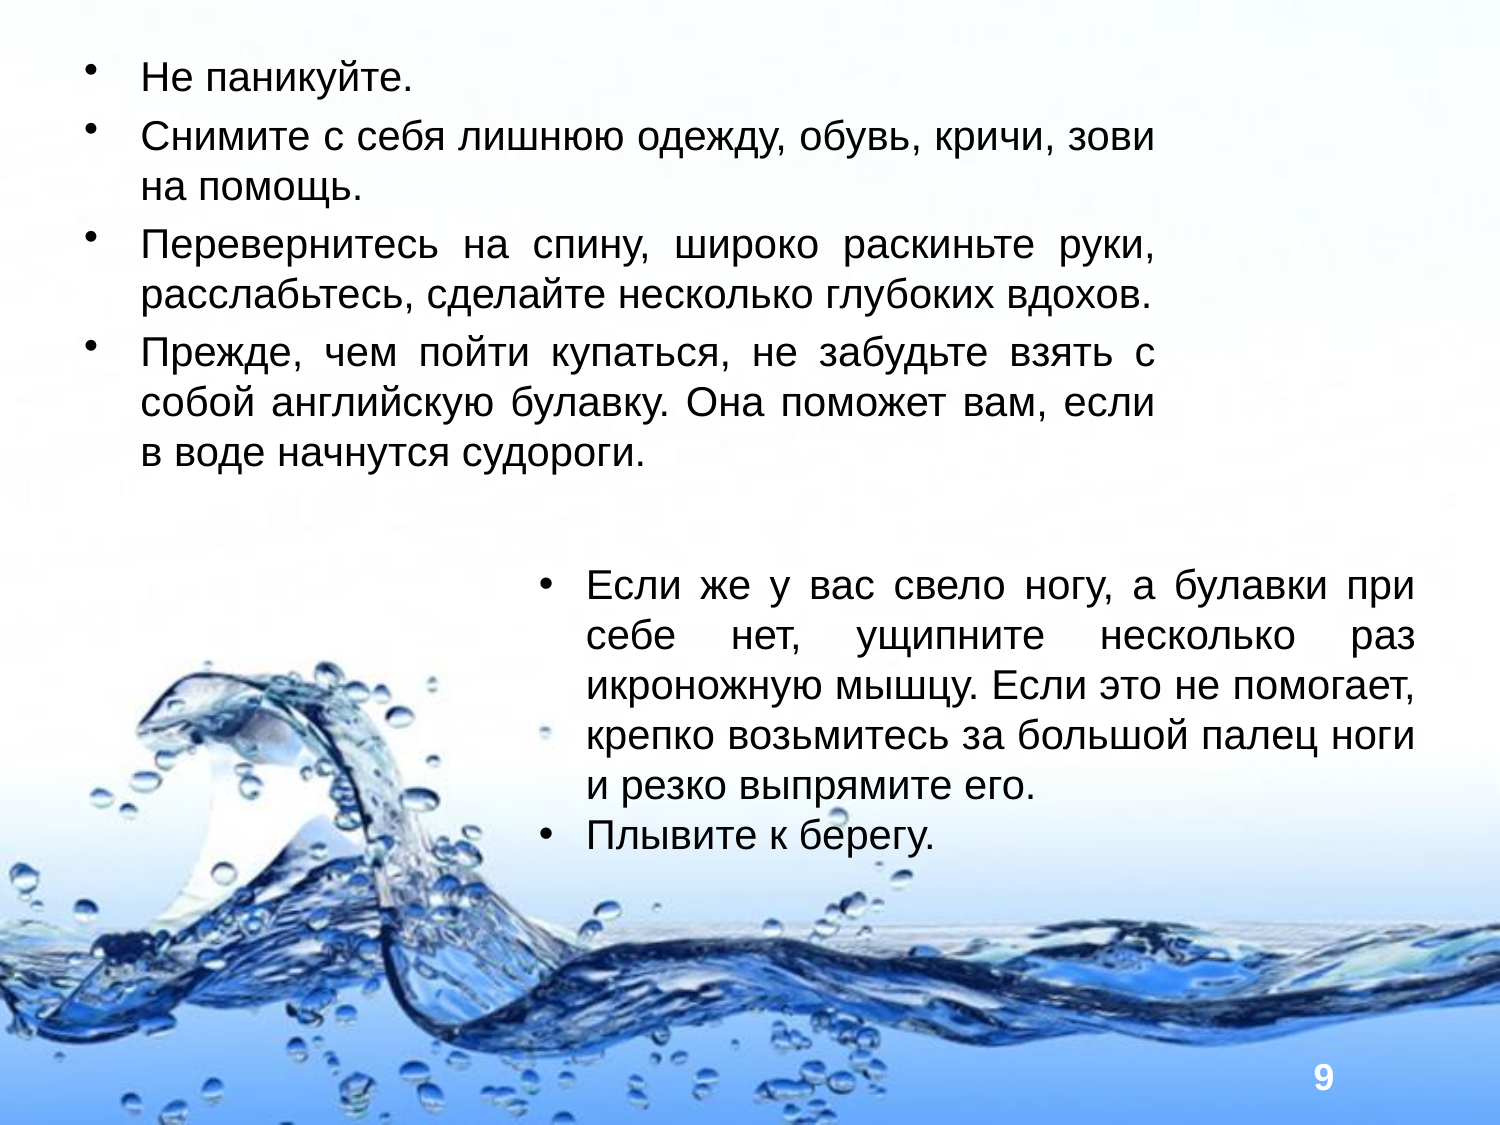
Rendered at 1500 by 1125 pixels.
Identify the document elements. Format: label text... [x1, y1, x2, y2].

text_box Если же у вас свело ногу, а булавки при себе нет, ущипните несколько раз икроножную мышцу. Если это не помогает, крепко возьмитесь за большой палец ноги и резко выпрямите его. Плывите к берегу. [531, 550, 1424, 866]
slide_number 9 [1305, 1045, 1345, 1104]
list Не паникуйте. Снимите с себя лишнюю одежду, обувь, кричи, зови на помощь. Перевернитесь на спину, широко раскиньте руки, расслабьтесь, сделайте несколько глубоких вдохов. Прежде, чем пойти купаться, не забудьте взять с собой английскую булавку. Она поможет вам, если в воде начнутся судороги. [76, 42, 1164, 563]
picture [0, 0, 1500, 1125]
